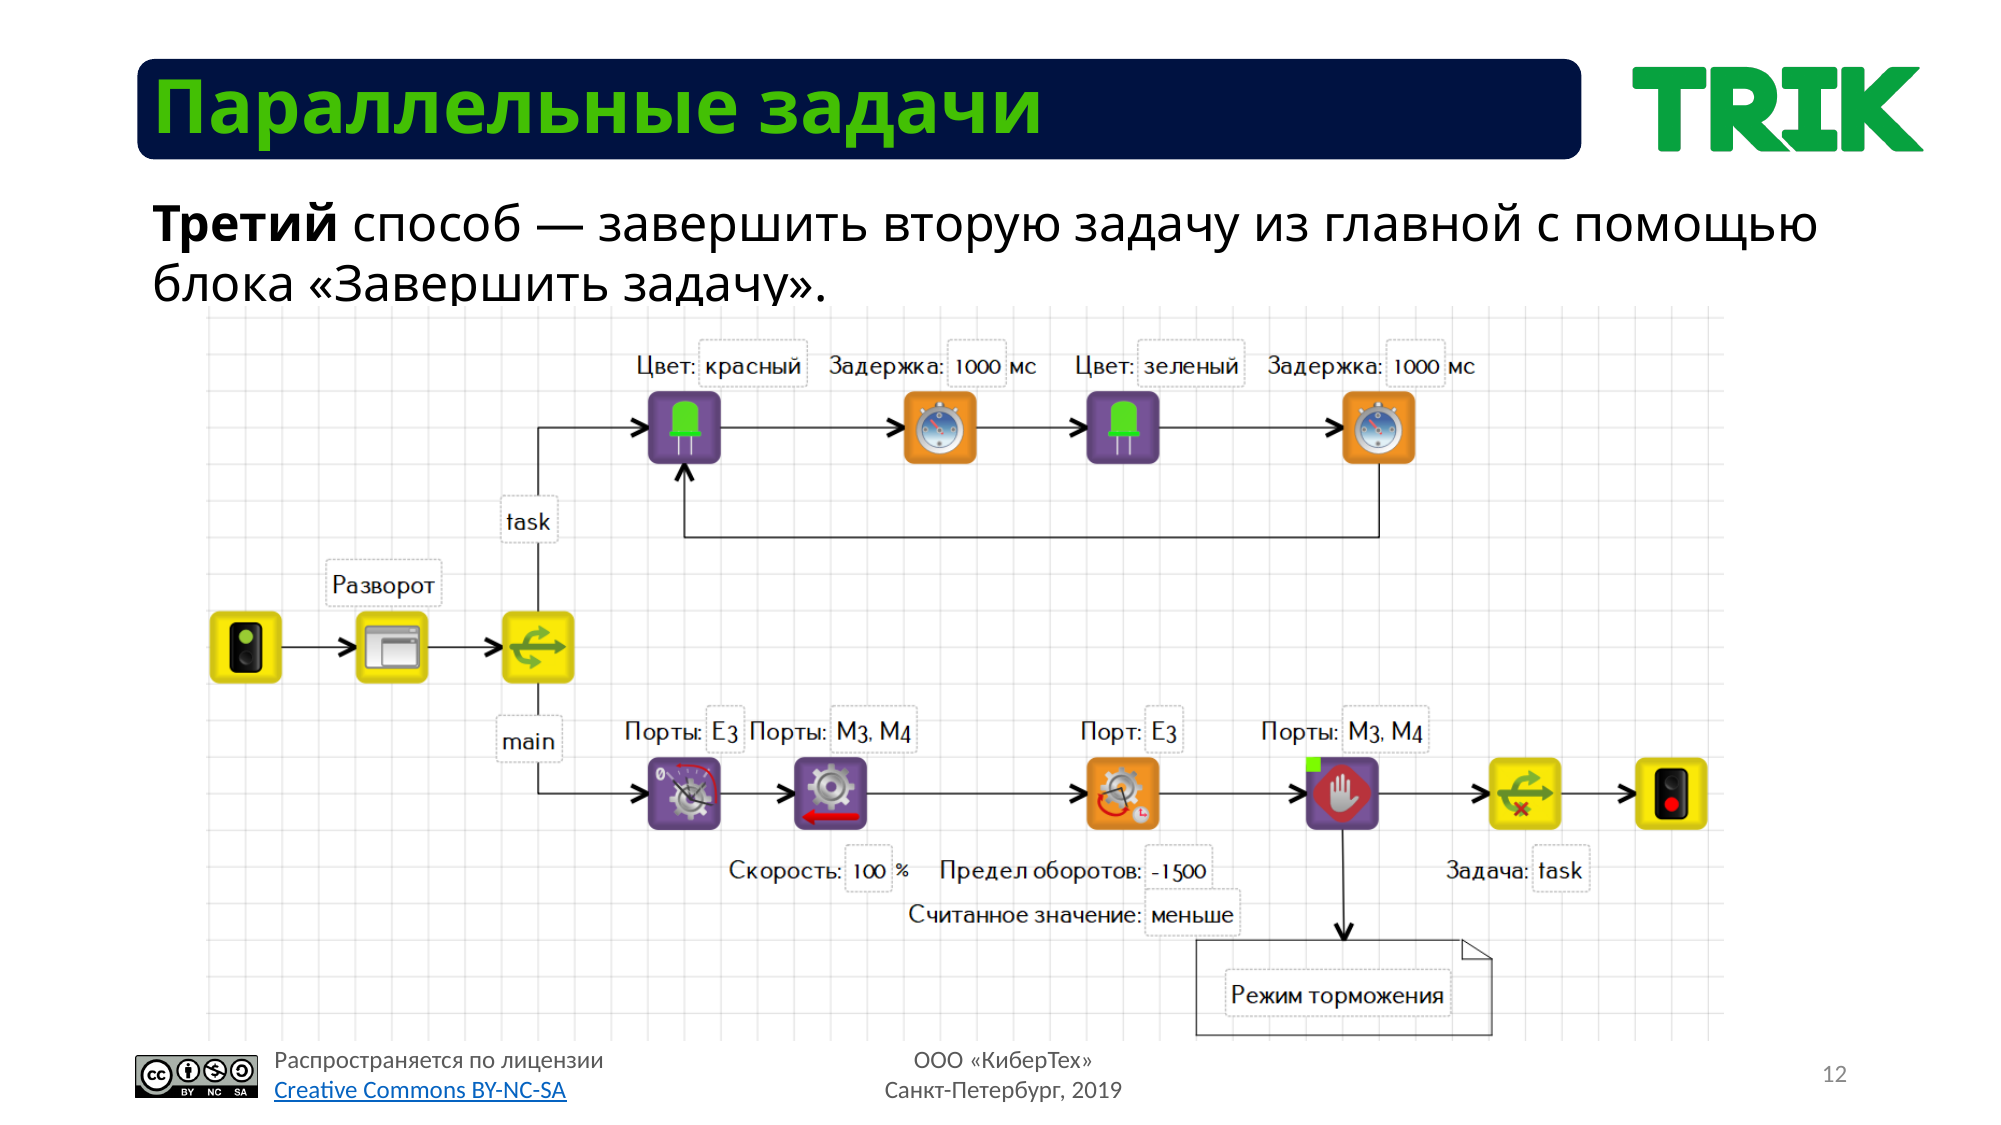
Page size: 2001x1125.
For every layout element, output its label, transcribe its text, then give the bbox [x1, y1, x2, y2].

title Параллельные задачи [137, 61, 1582, 163]
picture [206, 306, 1724, 1041]
picture [135, 1055, 258, 1098]
slide_number 12 [1412, 1042, 1863, 1103]
text_box Третий способ — завершить вторую задачу из главной с помощью блока «Завершить задачу». [137, 184, 1863, 319]
picture [1631, 64, 1924, 154]
